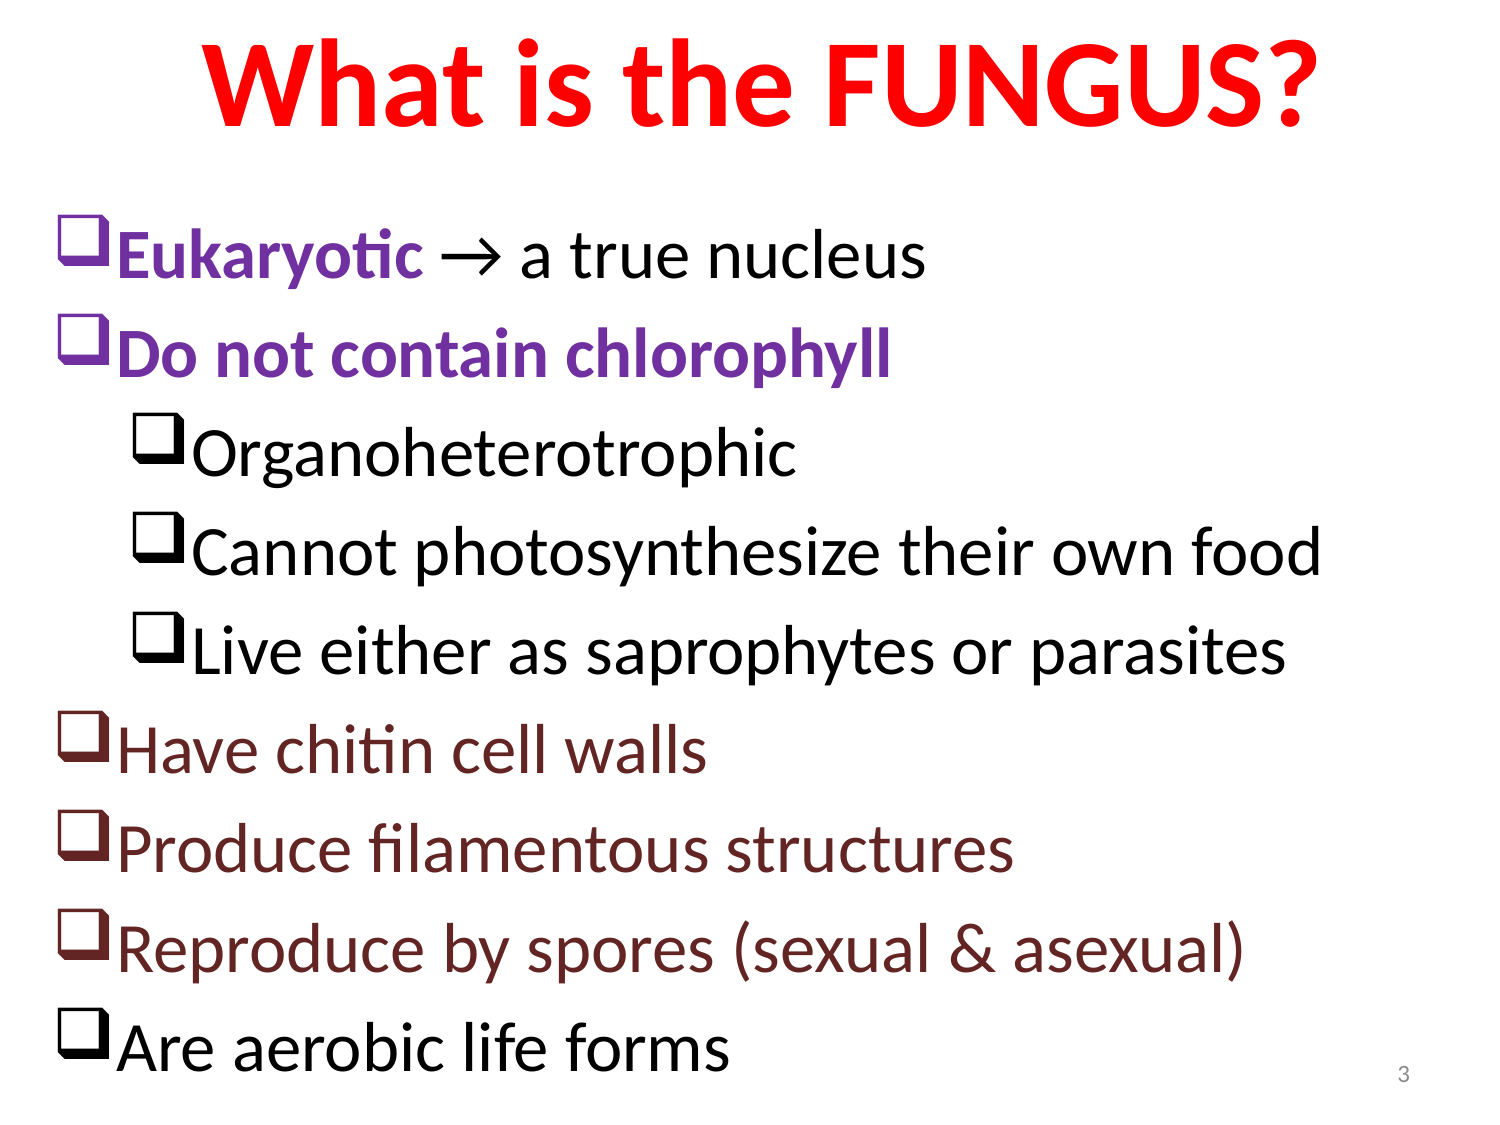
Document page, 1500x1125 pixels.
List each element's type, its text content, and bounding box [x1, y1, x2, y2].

slide_number 3 [1074, 1042, 1425, 1103]
footer [512, 1042, 988, 1103]
title What is the FUNGUS? [50, 50, 1475, 188]
list Eukaryotic → a true nucleus Do not contain chlorophyll Organoheterotrophic Cannot photosynthesize their own food Live either as saprophytes or parasites Have chitin cell walls Produce filamentous structures Reproduce by spores (sexual & asexual) Are aerobic life forms [37, 200, 1463, 1113]
